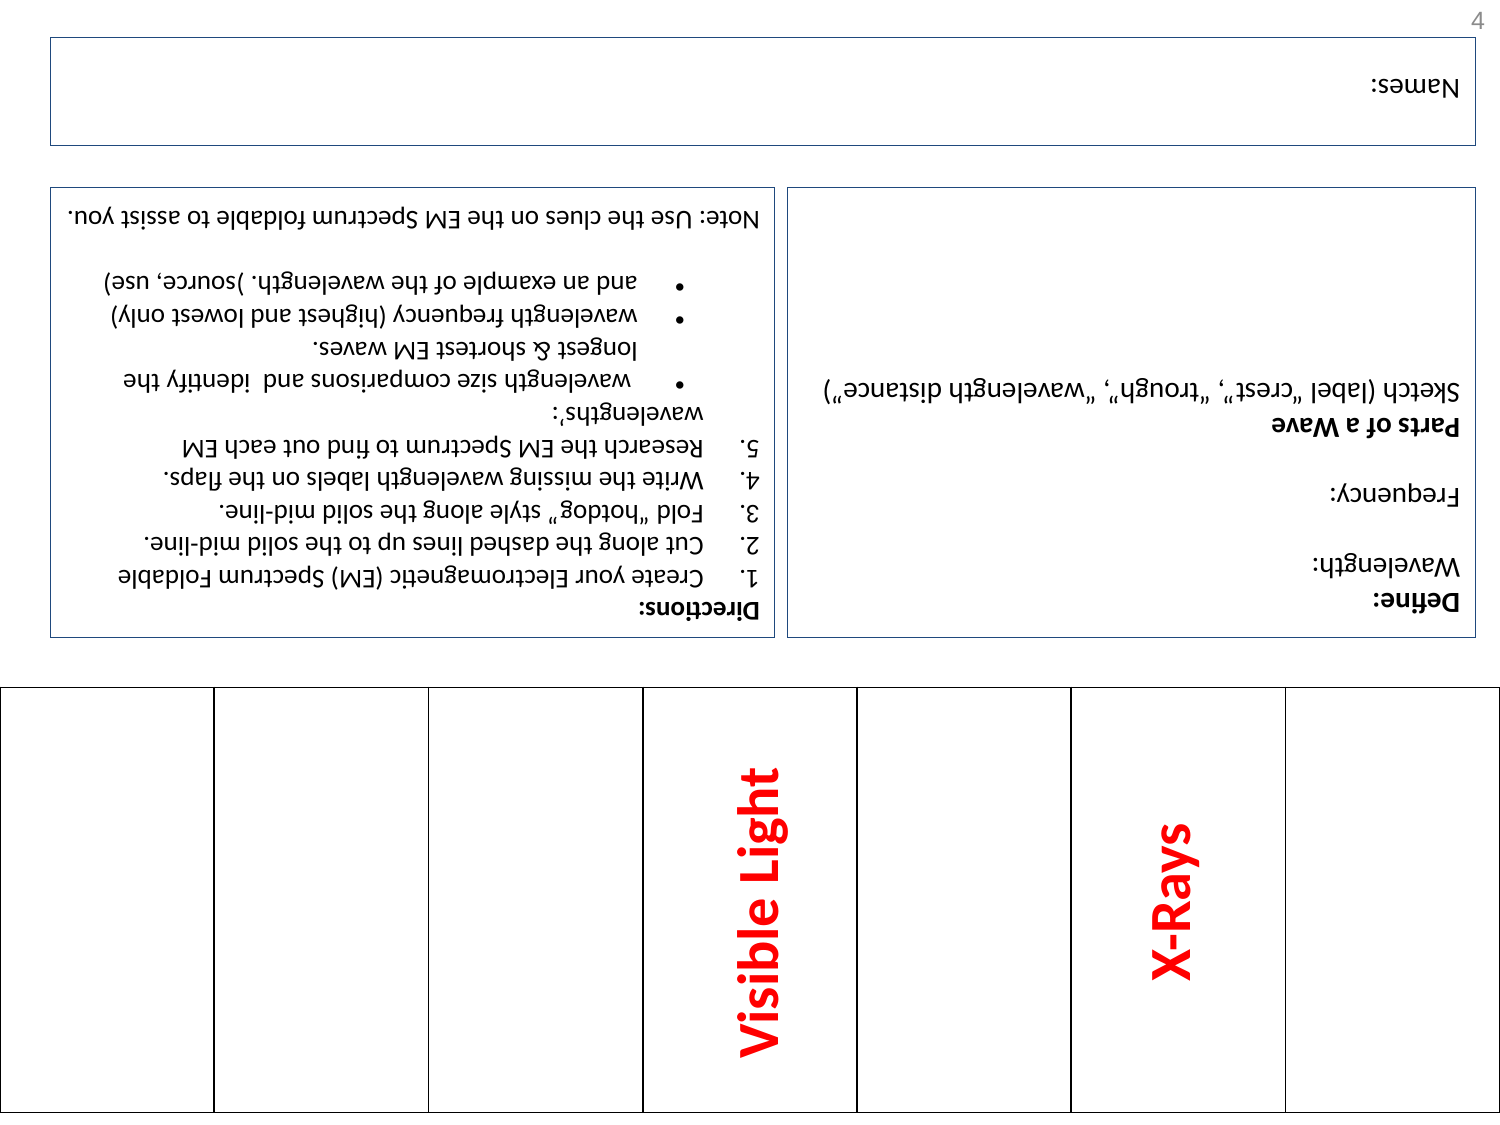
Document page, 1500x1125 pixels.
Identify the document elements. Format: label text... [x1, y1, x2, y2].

table_header [215, 688, 428, 1112]
table_header [1286, 688, 1499, 1112]
text_box Visible Light [712, 752, 798, 1074]
slide_number 92 [1437, 2, 1500, 38]
table_header [858, 688, 1070, 1112]
text_box Directions: Create your Electromagnetic (EM) Spectrum Foldable Cut along the dashed lines up to the solid mid-line. Fold “hotdog” style along the solid mid-line. Write the missing wavelength labels on the flaps. Research the EM Spectrum to find out each EM wavelengths’: wavelength size comparisons and identify the longest & shortest EM waves. wavelength frequency (highest and lowest only) and an example of the wavelength. )source, use) Note: Use the clues on the EM Spectrum foldable to assist you. [50, 187, 775, 638]
text_box Define: Wavelength: Frequency: Parts of a Wave Sketch (label “crest”, “trough”, “wavelength distance”) [787, 187, 1476, 638]
table_header [1, 688, 213, 1112]
table_header [644, 688, 856, 1112]
table_header [1072, 688, 1285, 1112]
table_header [429, 688, 642, 1112]
title Names: [50, 37, 1476, 146]
text_box X-Rays [1125, 807, 1210, 997]
